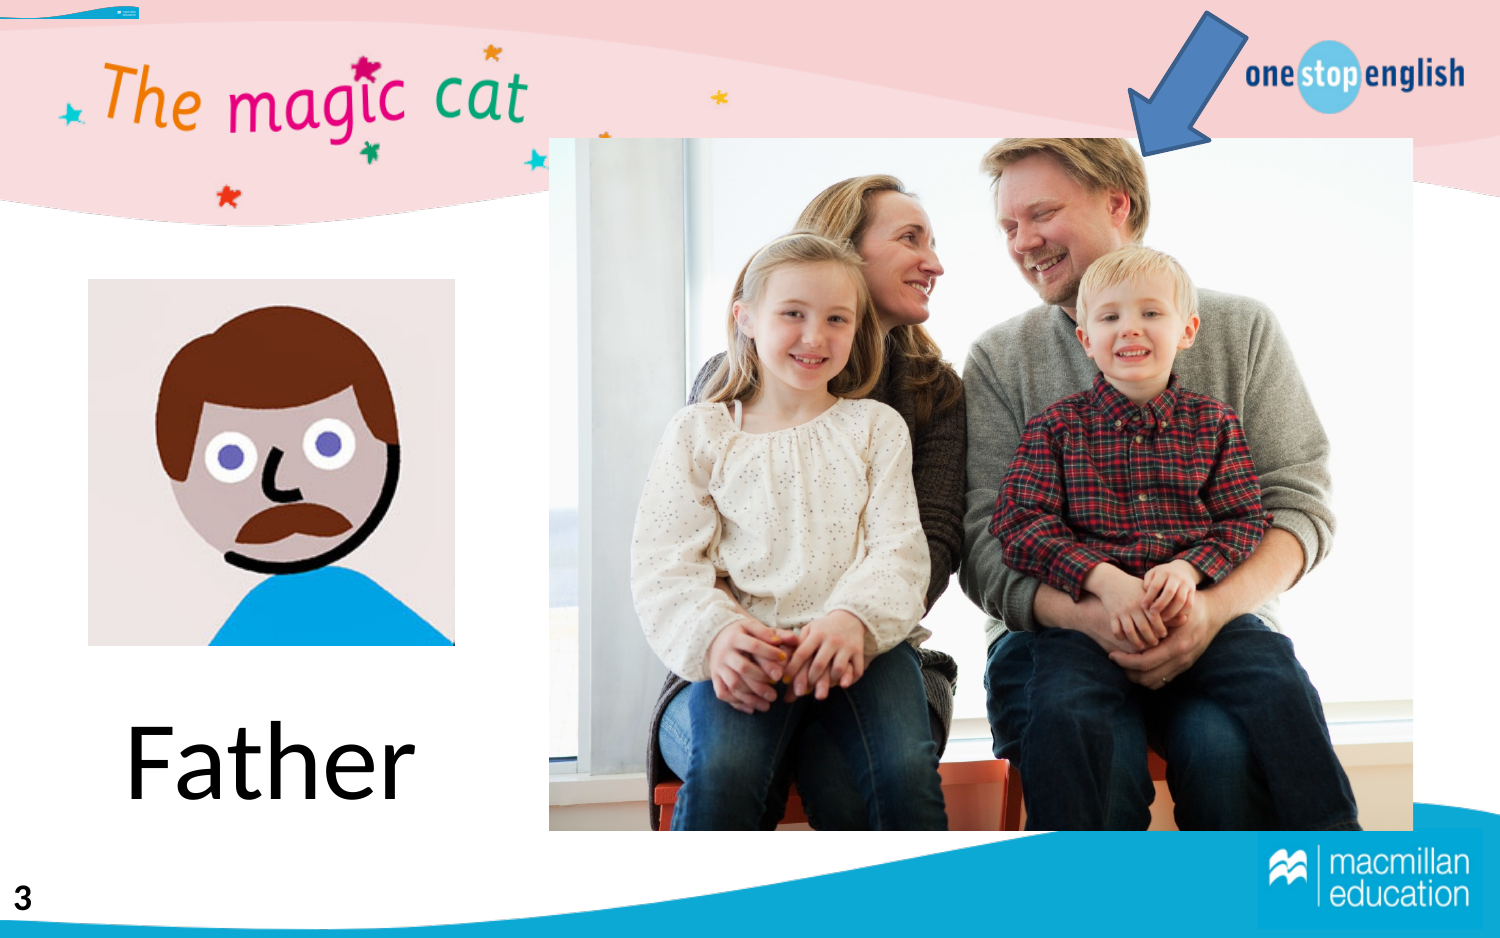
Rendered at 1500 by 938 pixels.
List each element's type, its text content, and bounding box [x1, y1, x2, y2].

text_box [1127, 10, 1249, 136]
picture [548, 137, 1414, 831]
text_box 3 [0, 870, 55, 921]
picture [88, 279, 455, 646]
text_box Father [70, 679, 473, 830]
